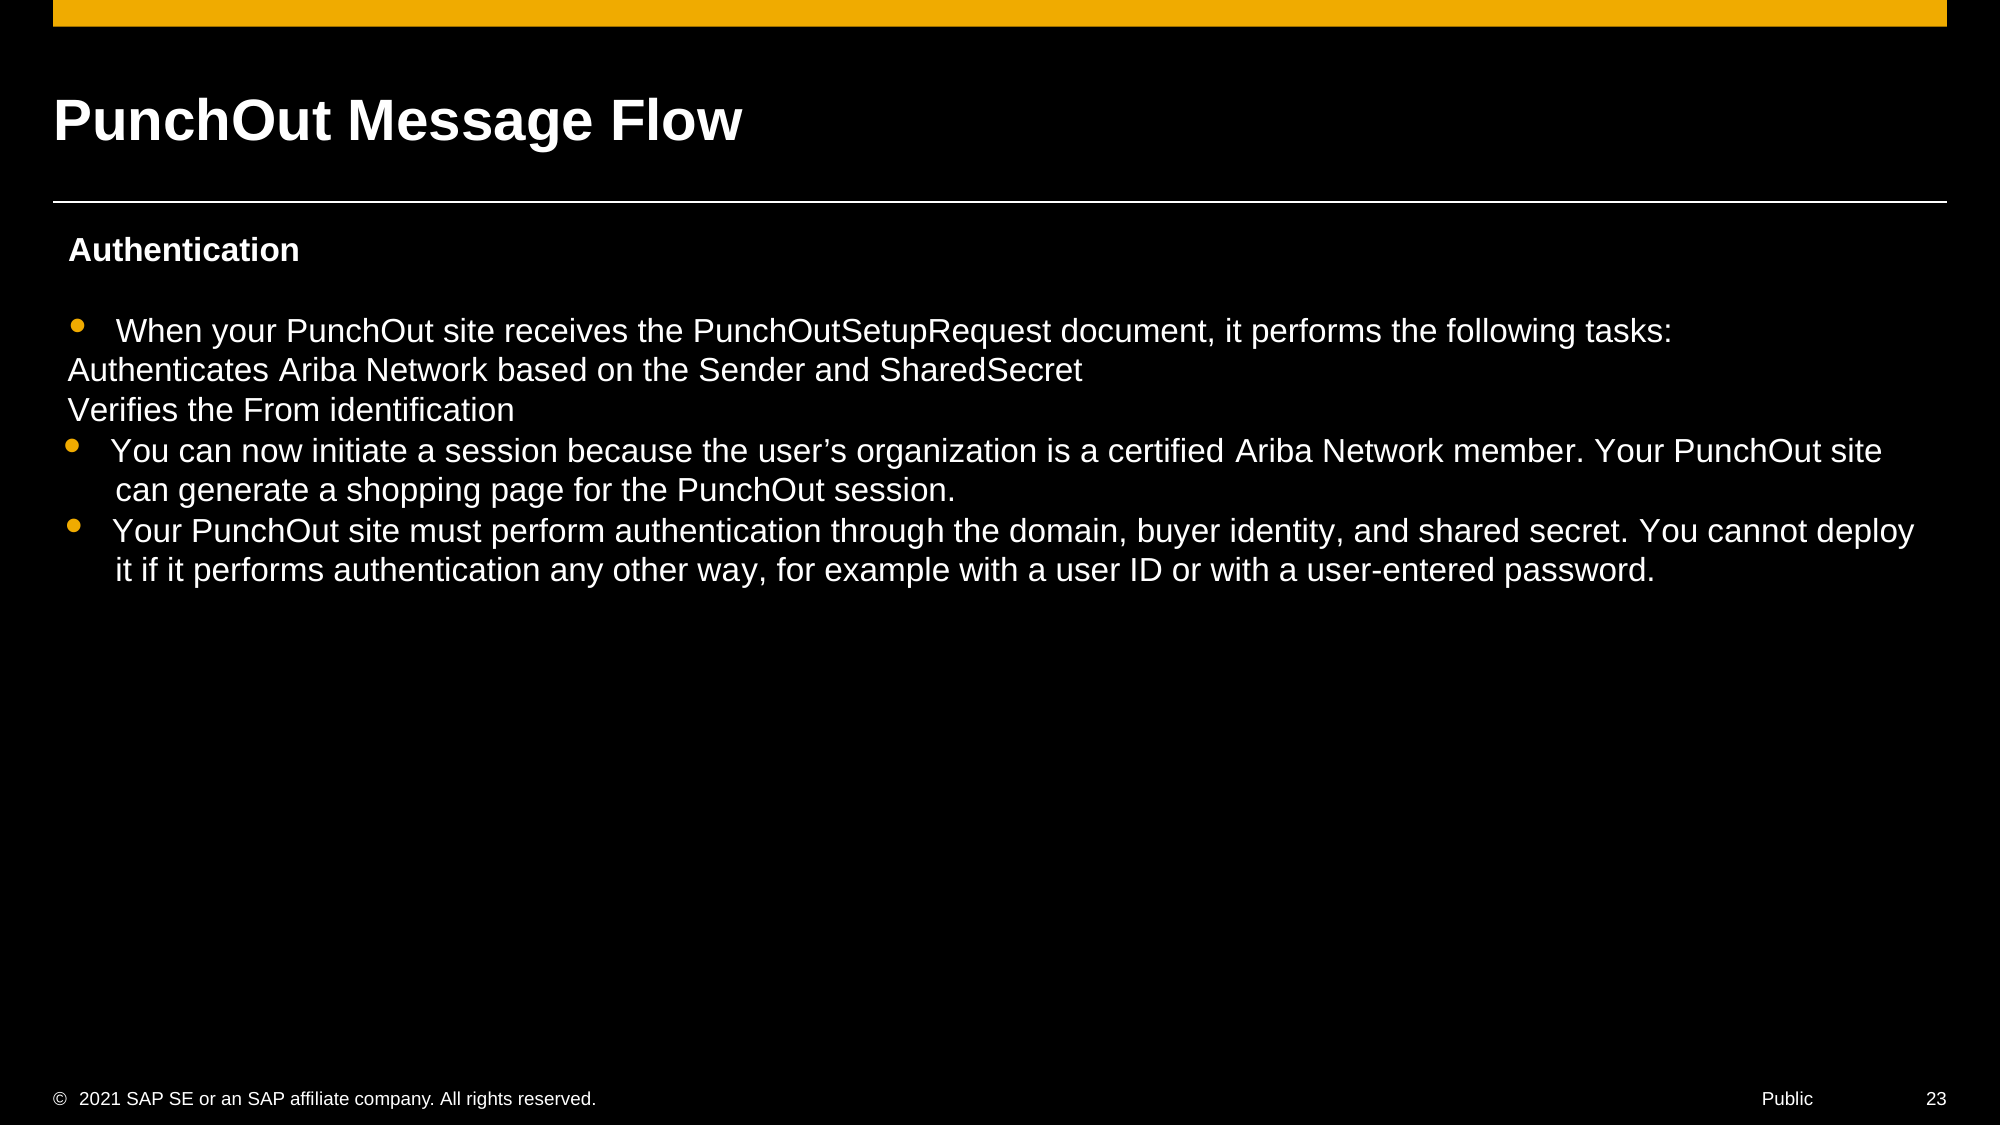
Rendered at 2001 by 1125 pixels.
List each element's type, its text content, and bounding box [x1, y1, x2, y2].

text_box [0, 0, 2000, 1125]
text_box Authenticates Ariba Network based on the Sender and SharedSecret [67, 348, 1084, 388]
text_box PunchOut Message Flow [53, 82, 744, 153]
text_box •You can now initiate a session because the user’s organization is a certified Ariba Network member. Your PunchOut site [63, 412, 1883, 473]
text_box © 2021 SAP SE or an SAP affiliate company. All rights reserved. Public 23 [53, 1087, 1947, 1110]
text_box •Your PunchOut site must perform authentication through the domain, buyer identity, and shared secret. You cannot deploy [64, 492, 1915, 553]
text_box Verifies the From identification [67, 387, 516, 412]
text_box can generate a shopping page for the PunchOut session. [115, 468, 958, 492]
text_box •When your PunchOut site receives the PunchOutSetupRequest document, it performs the following tasks: [68, 292, 1675, 353]
text_box [52, 0, 1948, 27]
text_box Authentication [68, 228, 301, 268]
text_box it if it performs authentication any other way, for example with a user ID or with a user-entered password. [115, 548, 1658, 588]
